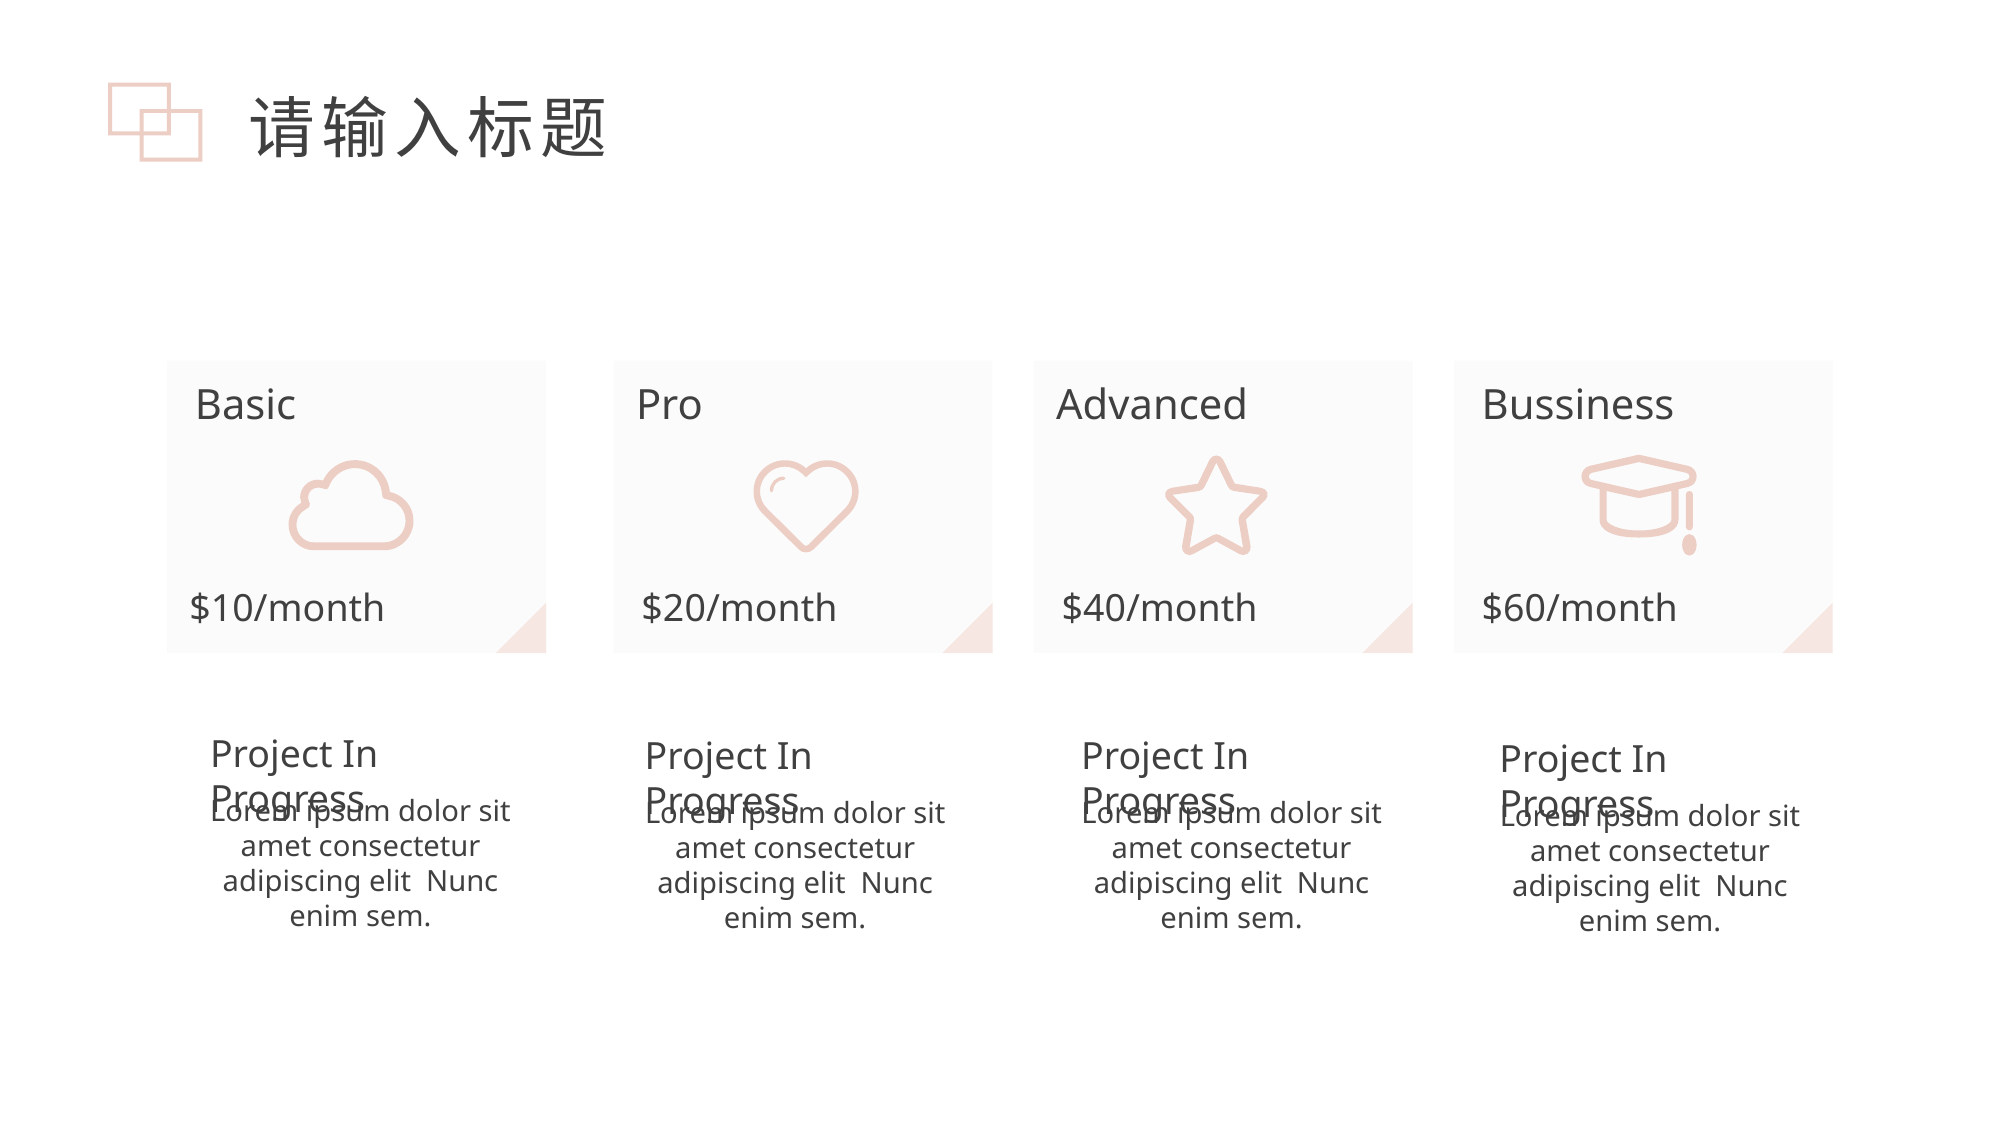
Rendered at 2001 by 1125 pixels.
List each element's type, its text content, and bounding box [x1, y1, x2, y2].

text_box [108, 82, 203, 162]
text_box Project In Progress [1469, 736, 1836, 825]
text_box Project In Progress [179, 731, 547, 820]
text_box Lorem ipsum dolor sit amet consectetur adipiscing elit Nunc enim sem. [611, 787, 979, 942]
text_box Project In Progress [1051, 733, 1418, 822]
text_box Lorem ipsum dolor sit amet consectetur adipiscing elit Nunc enim sem. [1048, 787, 1415, 942]
text_box Project In Progress [614, 733, 982, 822]
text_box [167, 360, 1833, 654]
text_box Lorem ipsum dolor sit amet consectetur adipiscing elit Nunc enim sem. [177, 785, 544, 940]
text_box 请输入标题 [233, 78, 891, 174]
text_box Lorem ipsum dolor sit amet consectetur adipiscing elit Nunc enim sem. [1466, 790, 1834, 945]
